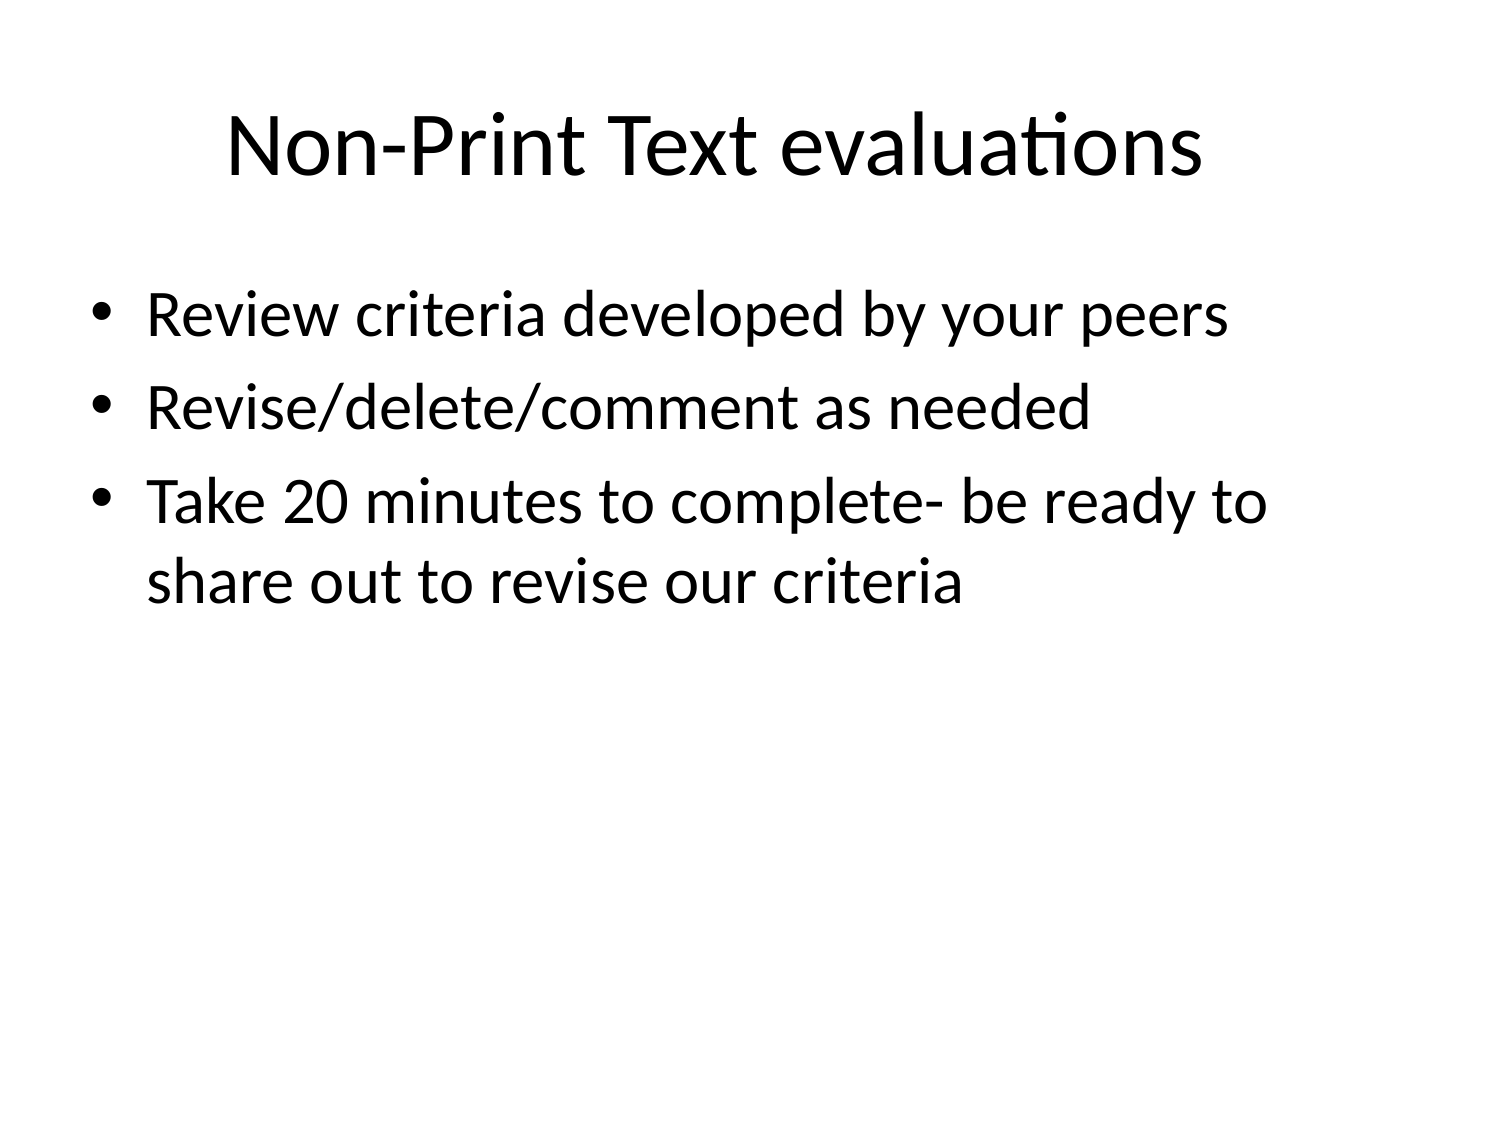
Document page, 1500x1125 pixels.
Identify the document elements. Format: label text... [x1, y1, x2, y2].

list Review criteria developed by your peers Revise/delete/comment as needed Take 20 minutes to complete- be ready to share out to revise our criteria [75, 262, 1425, 1005]
title Non-Print Text evaluations [75, 45, 1425, 233]
